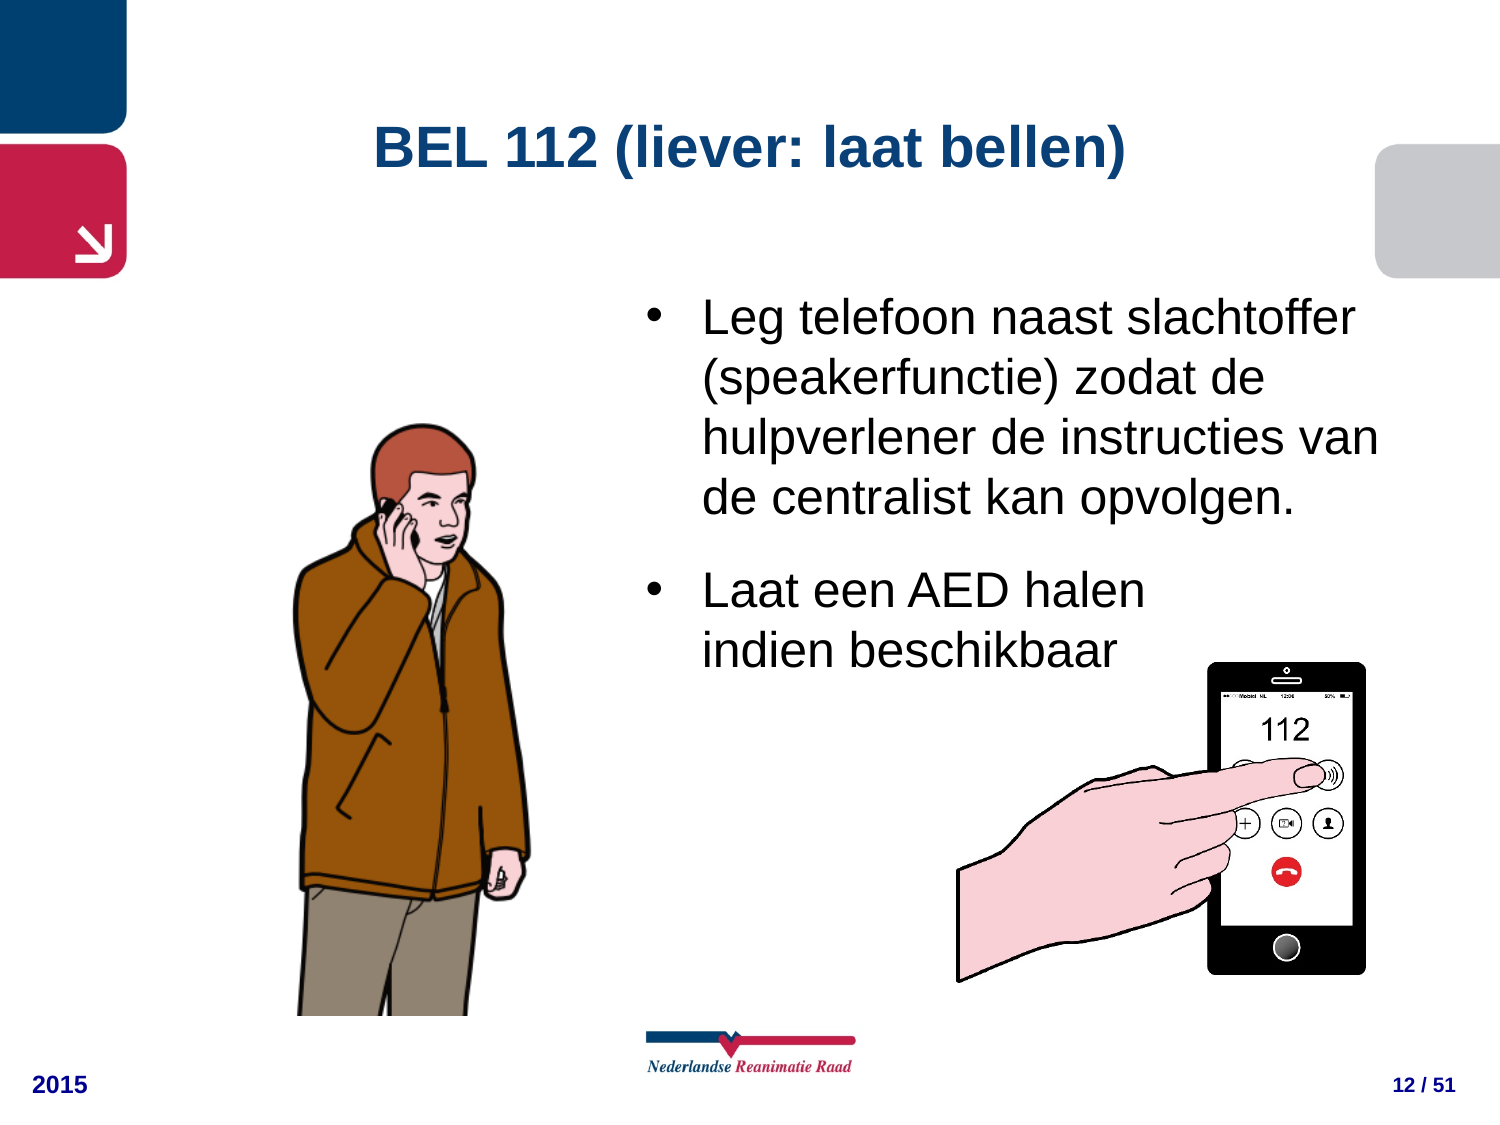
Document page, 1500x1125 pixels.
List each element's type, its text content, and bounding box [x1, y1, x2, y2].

picture [0, 0, 1500, 1125]
text_box Leg telefoon naast slachtoffer (speakerfunctie) zodat de hulpverlener de instructies van de centralist kan opvolgen. Laat een AED halen indien beschikbaar [630, 277, 1395, 686]
text_box BEL 112 (liever: laat bellen) [33, 101, 1468, 177]
